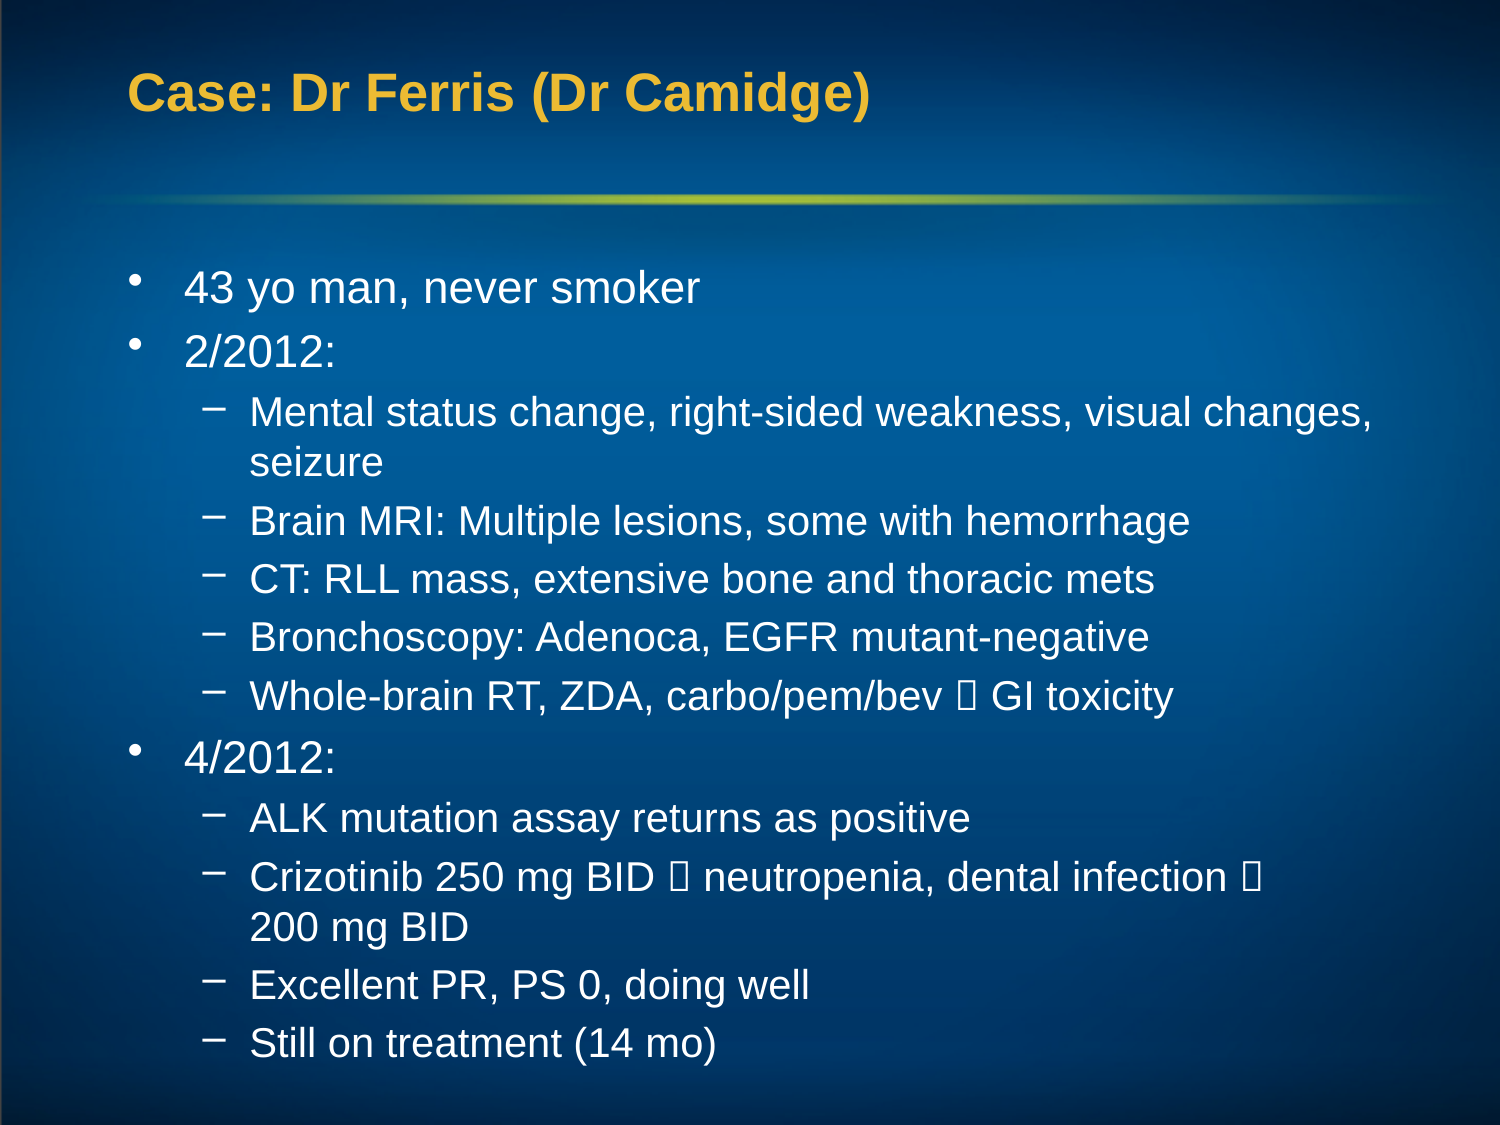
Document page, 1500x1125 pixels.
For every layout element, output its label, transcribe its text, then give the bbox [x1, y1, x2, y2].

list 43 yo man, never smoker 2/2012: Mental status change, right-sided weakness, visual changes, seizure Brain MRI: Multiple lesions, some with hemorrhage CT: RLL mass, extensive bone and thoracic mets Bronchoscopy: Adenoca, EGFR mutant-negative Whole-brain RT, ZDA, carbo/pem/bev  GI toxicity 4/2012: ALK mutation assay returns as positive Crizotinib 250 mg BID  neutropenia, dental infection  200 mg BID Excellent PR, PS 0, doing well Still on treatment (14 mo) [112, 250, 1436, 1052]
picture [0, 0, 1500, 1125]
title Case: Dr Ferris (Dr Camidge) [112, 0, 1457, 188]
